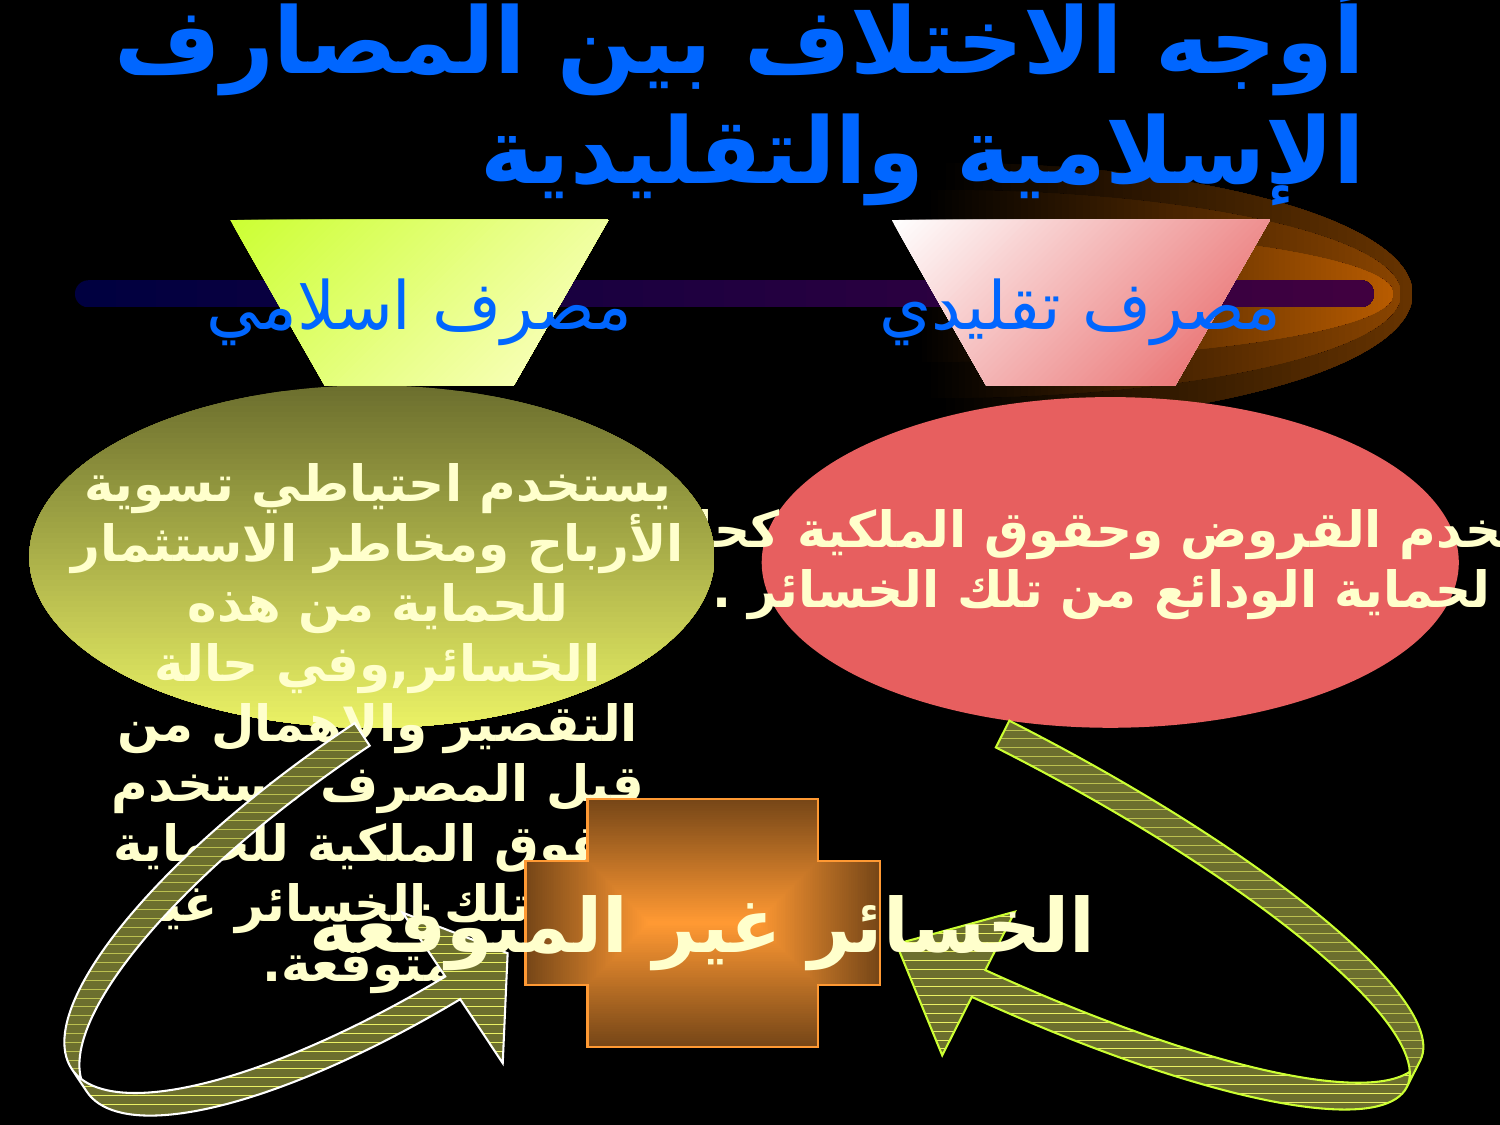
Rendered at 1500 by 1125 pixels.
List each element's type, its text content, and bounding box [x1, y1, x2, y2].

text_box [703, 512, 715, 601]
text_box مصرف تقليدي [891, 219, 1270, 386]
text_box [896, 720, 1424, 1110]
text_box الخسائر غير المتوقعة [525, 798, 880, 1047]
text_box مصرف اسلامي [230, 219, 609, 386]
text_box [29, 494, 53, 620]
text_box تستخدم القروض وحقوق الملكية كحاجز لحماية الودائع من تلك الخسائر . [761, 397, 1459, 728]
text_box [64, 723, 508, 1116]
title أوجه الاختلاف بين المصارف الإسلامية والتقليدية [0, 113, 1382, 310]
text_box يستخدم احتياطي تسوية الأرباح ومخاطر الاستثمار للحماية من هذه الخسائر,وفي حالة التقصير والإهمال من قبل المصرف تستخدم حقوق الملكية للحماية من تلك الخسائر غير المتوقعة. [53, 444, 703, 1125]
text_box [113, 386, 631, 444]
